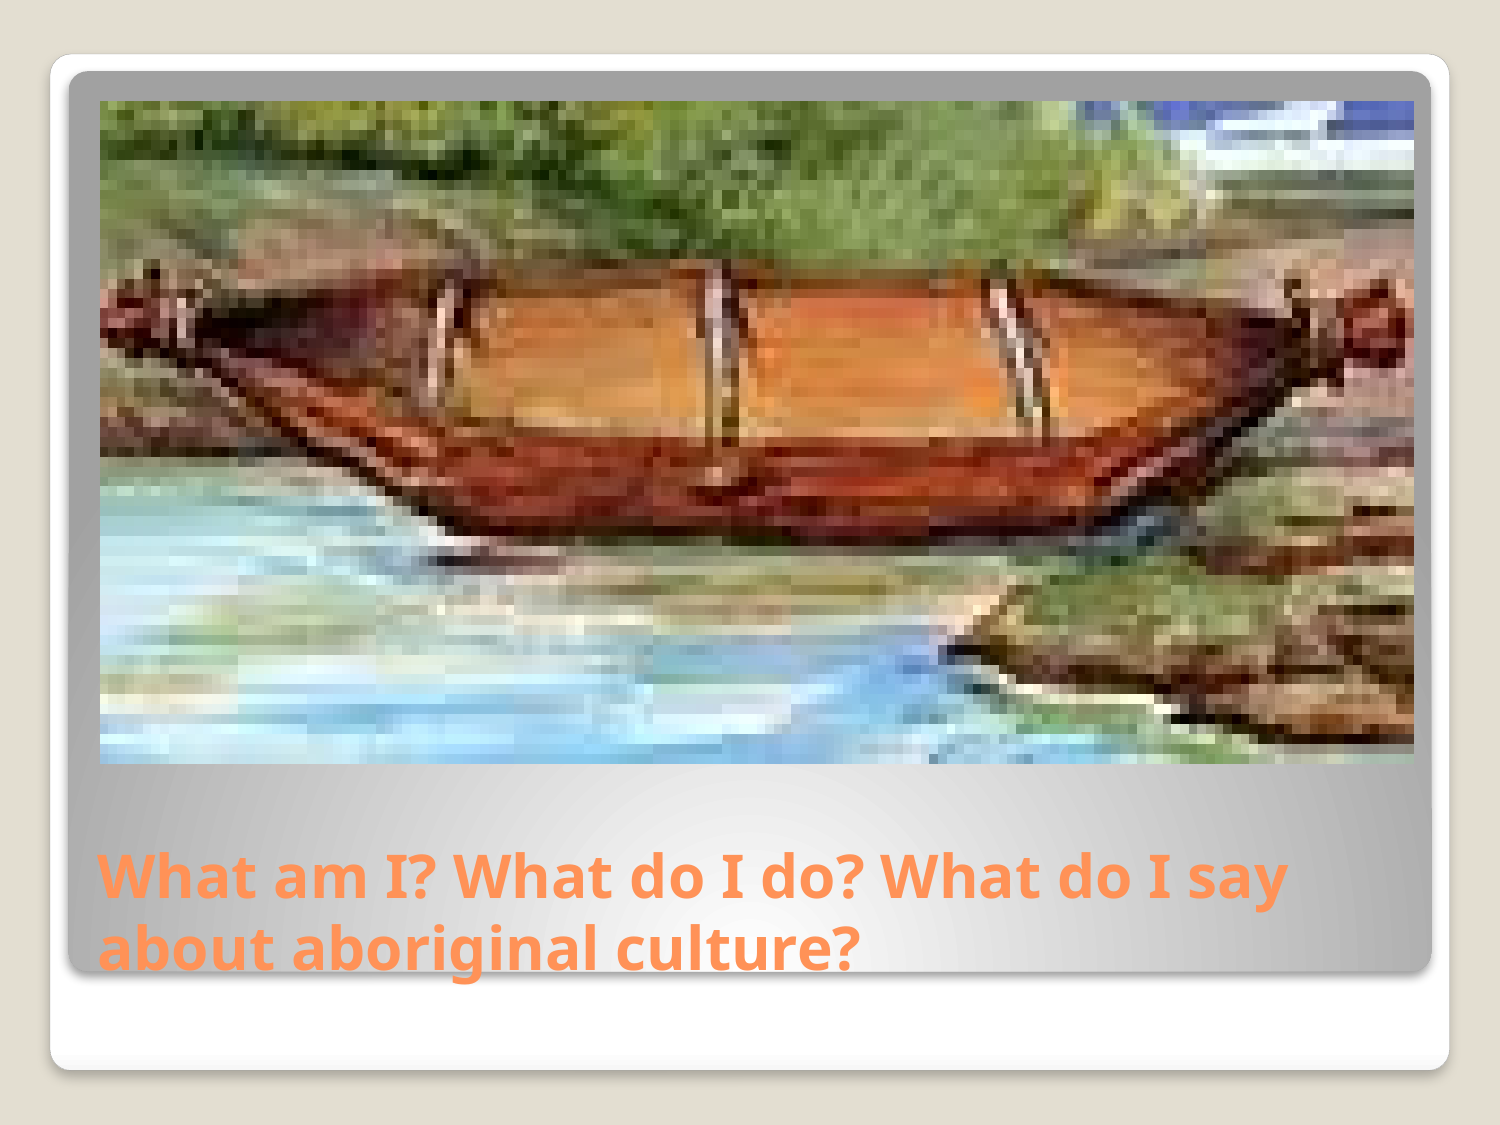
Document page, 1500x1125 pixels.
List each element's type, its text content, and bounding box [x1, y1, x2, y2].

picture [100, 101, 1414, 764]
title What am I? What do I do? What do I say about aboriginal culture? [82, 817, 1425, 990]
